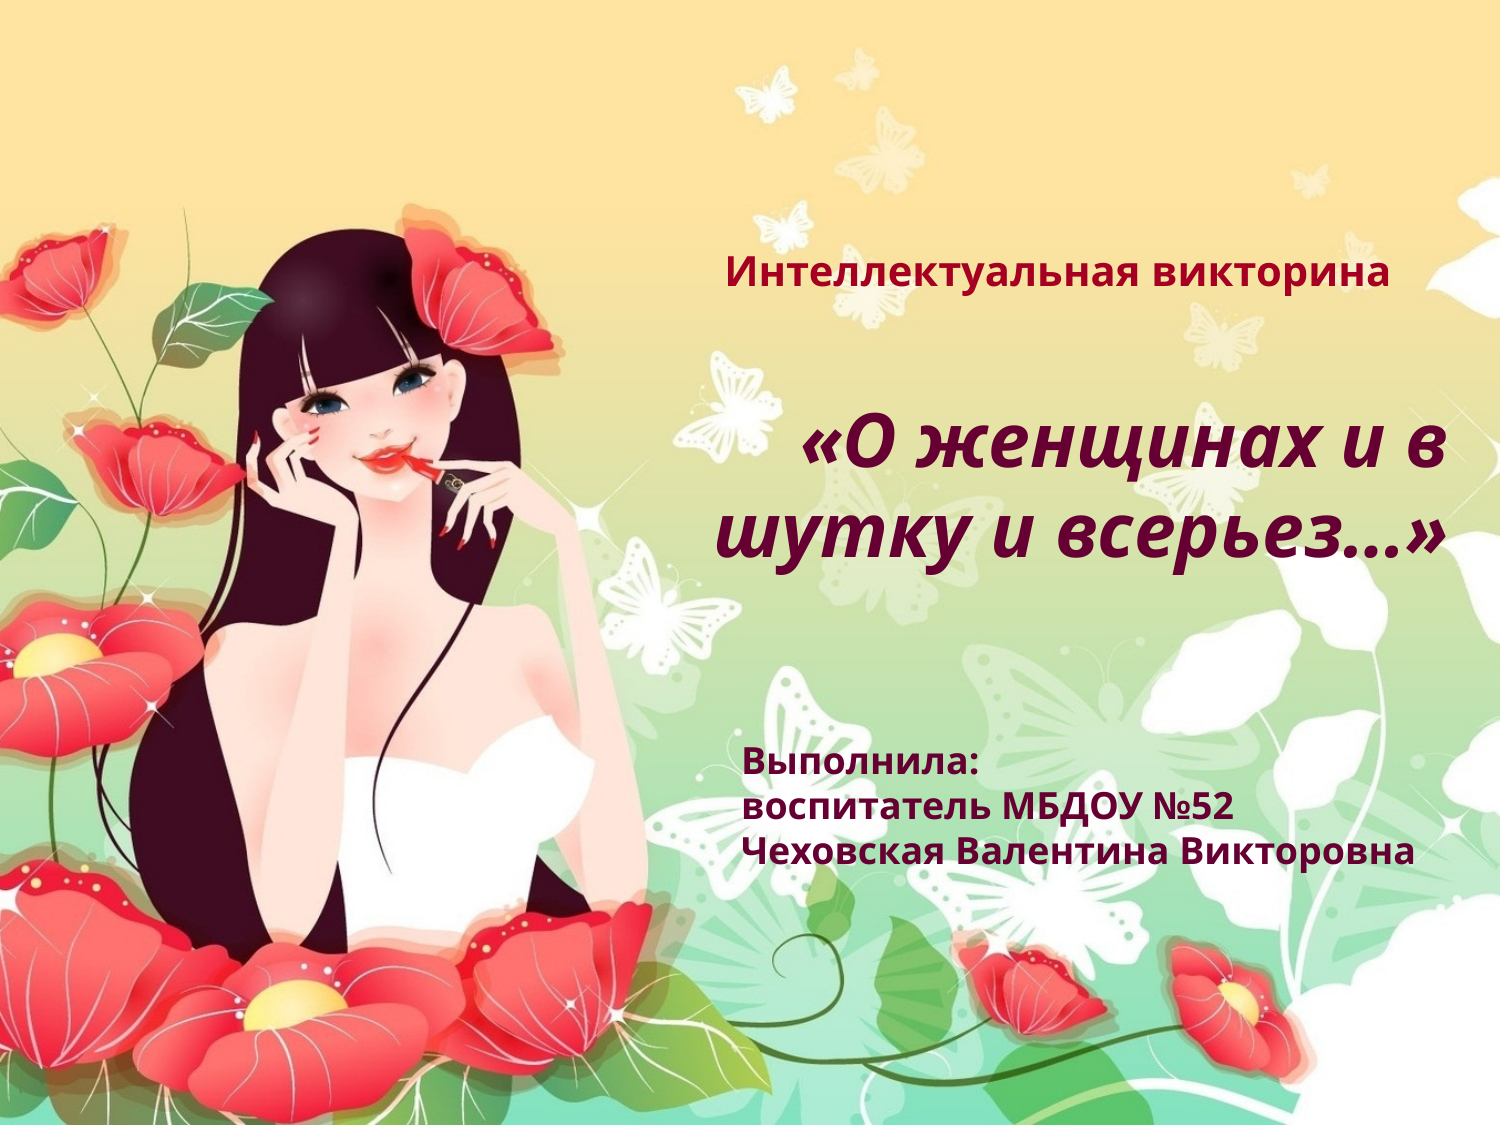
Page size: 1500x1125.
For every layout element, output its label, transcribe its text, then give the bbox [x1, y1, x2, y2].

text_box «О женщинах и в шутку и всерьез…» [518, 385, 1464, 580]
picture [0, 0, 1500, 1125]
text_box Интеллектуальная викторина [647, 237, 1469, 303]
text_box Выполнила: воспитатель МБДОУ №52 Чеховская Валентина Викторовна [726, 730, 1464, 880]
